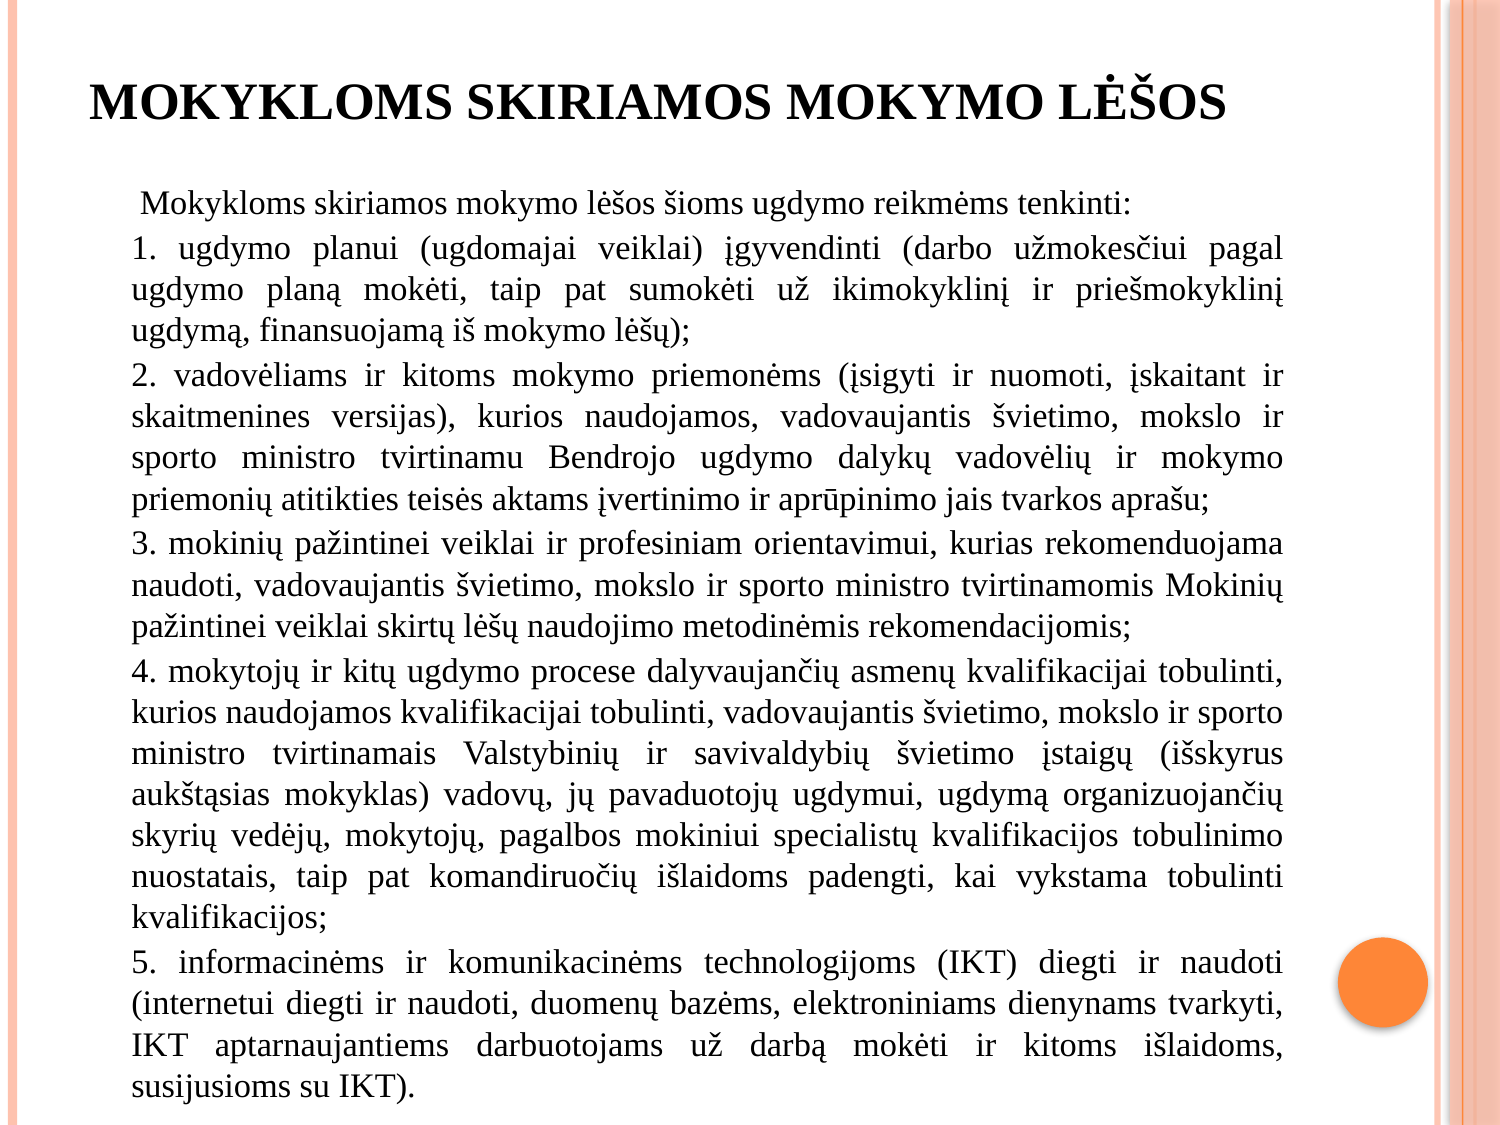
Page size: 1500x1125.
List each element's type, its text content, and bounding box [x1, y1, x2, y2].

title Mokykloms skiriamos mokymo lėšos [75, 45, 1300, 138]
list Mokykloms skiriamos mokymo lėšos šioms ugdymo reikmėms tenkinti: 1. ugdymo planui (ugdomajai veiklai) įgyvendinti (darbo užmokesčiui pagal ugdymo planą mokėti, taip pat sumokėti už ikimokyklinį ir priešmokyklinį ugdymą, finansuojamą iš mokymo lėšų); 2. vadovėliams ir kitoms mokymo priemonėms (įsigyti ir nuomoti, įskaitant ir skaitmenines versijas), kurios naudojamos, vadovaujantis švietimo, mokslo ir sporto ministro tvirtinamu Bendrojo ugdymo dalykų vadovėlių ir mokymo priemonių atitikties teisės aktams įvertinimo ir aprūpinimo jais tvarkos aprašu; 3. mokinių pažintinei veiklai ir profesiniam orientavimui, kurias rekomenduojama naudoti, vadovaujantis švietimo, mokslo ir sporto ministro tvirtinamomis Mokinių pažintinei veiklai skirtų lėšų naudojimo metodinėmis rekomendacijomis; 4. mokytojų ir kitų ugdymo procese dalyvaujančių asmenų kvalifikacijai tobulinti, kurios naudojamos kvalifikacijai tobulinti, vadovaujantis švietimo, mokslo ir sporto ministro tvirtinamais Valstybinių ir savivaldybių švietimo įstaigų (išskyrus aukštąsias mokyklas) vadovų, jų pavaduotojų ugdymui, ugdymą organizuojančių skyrių vedėjų, mokytojų, pagalbos mokiniui specialistų kvalifikacijos tobulinimo nuostatais, taip pat komandiruočių išlaidoms padengti, kai vykstama tobulinti kvalifikacijos; 5. informacinėms ir komunikacinėms technologijoms (IKT) diegti ir naudoti (internetui diegti ir naudoti, duomenų bazėms, elektroniniams dienynams tvarkyti, IKT aptarnaujantiems darbuotojams už darbą mokėti ir kitoms išlaidoms, susijusioms su IKT). [75, 172, 1300, 1125]
